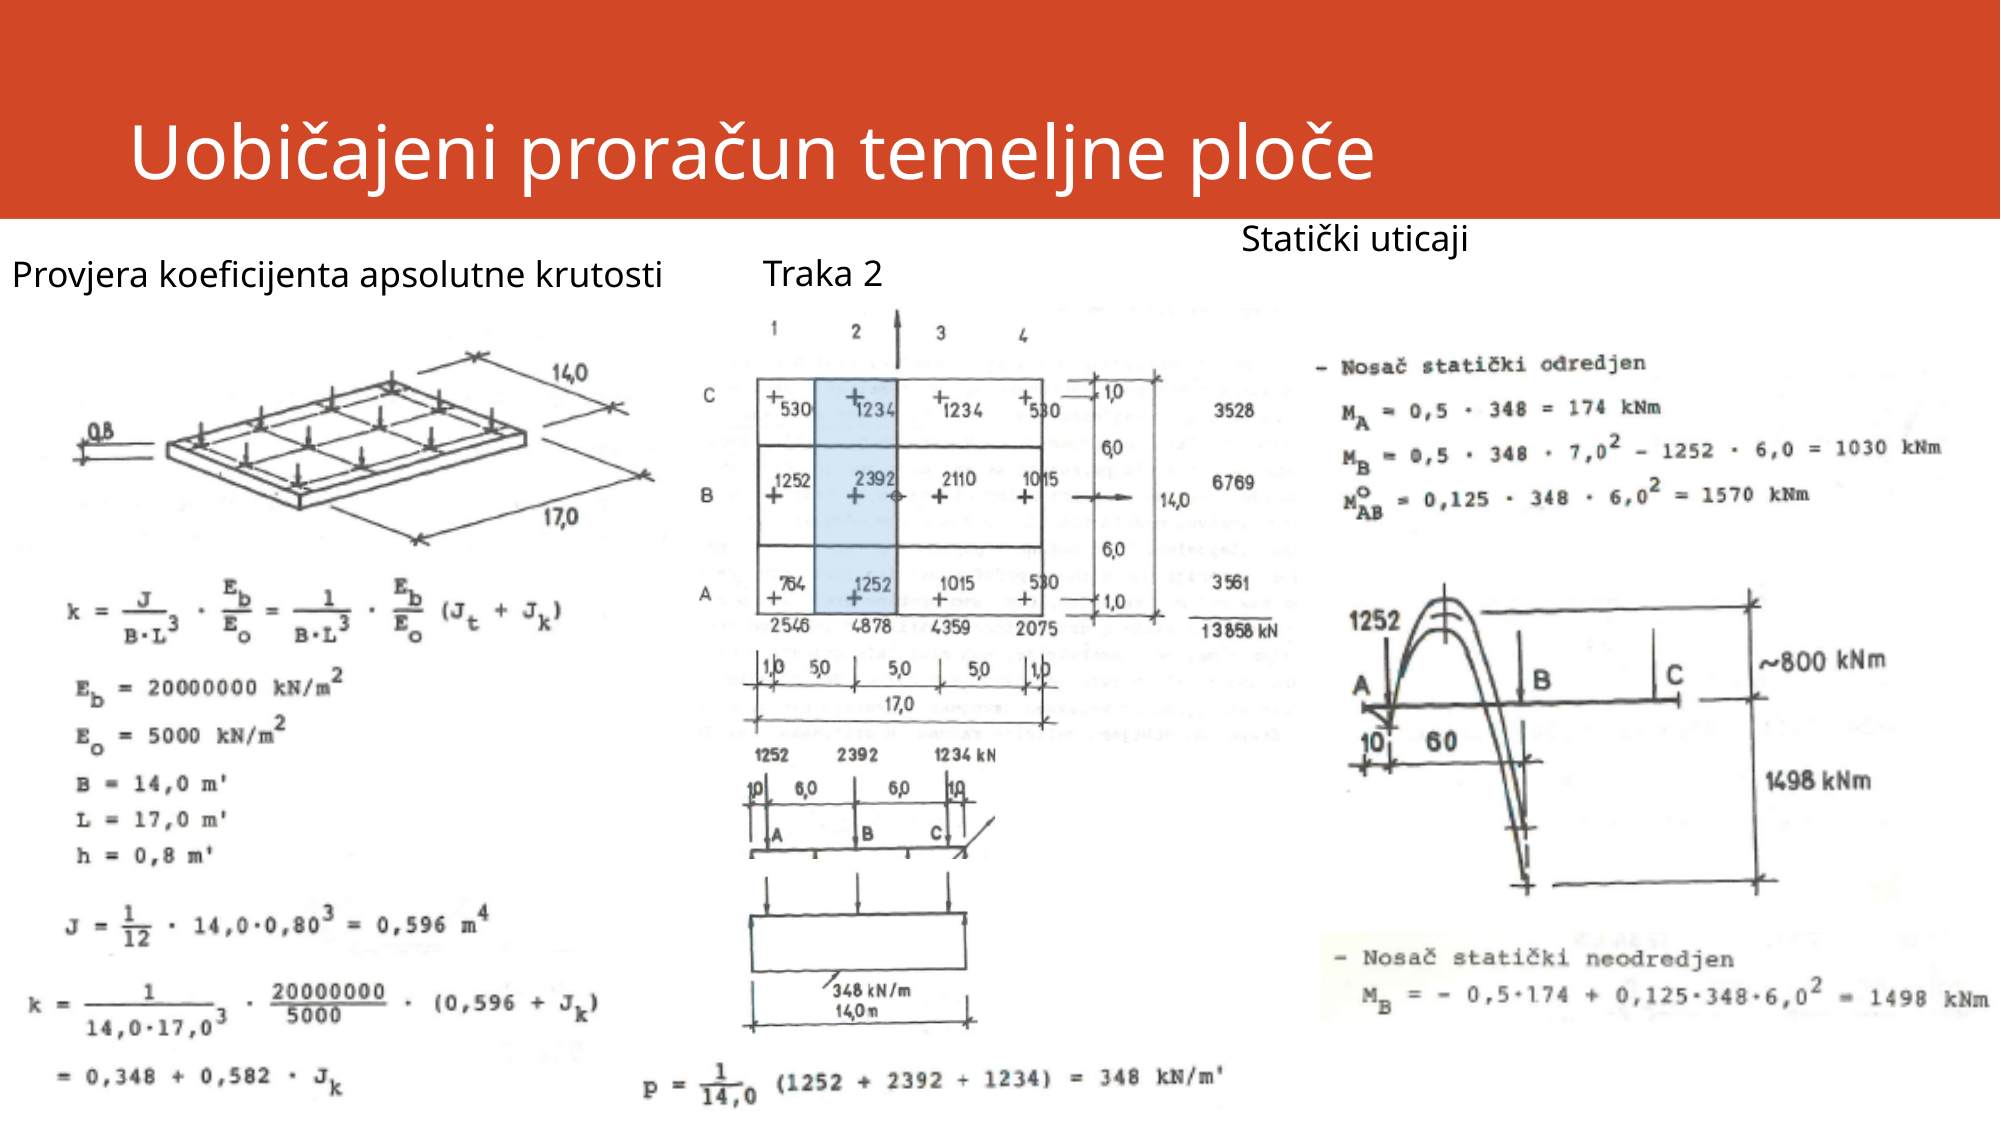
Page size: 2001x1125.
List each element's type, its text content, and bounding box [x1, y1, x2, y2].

text_box Traka 2 [748, 243, 899, 302]
picture [33, 663, 356, 873]
text_box Provjera koeficijenta apsolutne krutosti [0, 244, 679, 302]
picture [739, 868, 978, 1035]
picture [1337, 566, 1901, 901]
picture [16, 326, 667, 564]
title Uobičajeni proračun temeljne ploče [113, 3, 1878, 203]
text_box Statički uticaji [1226, 209, 1485, 267]
picture [1321, 932, 2000, 1022]
picture [2, 896, 609, 1102]
picture [626, 1047, 1233, 1115]
picture [698, 306, 1948, 859]
picture [46, 574, 609, 657]
